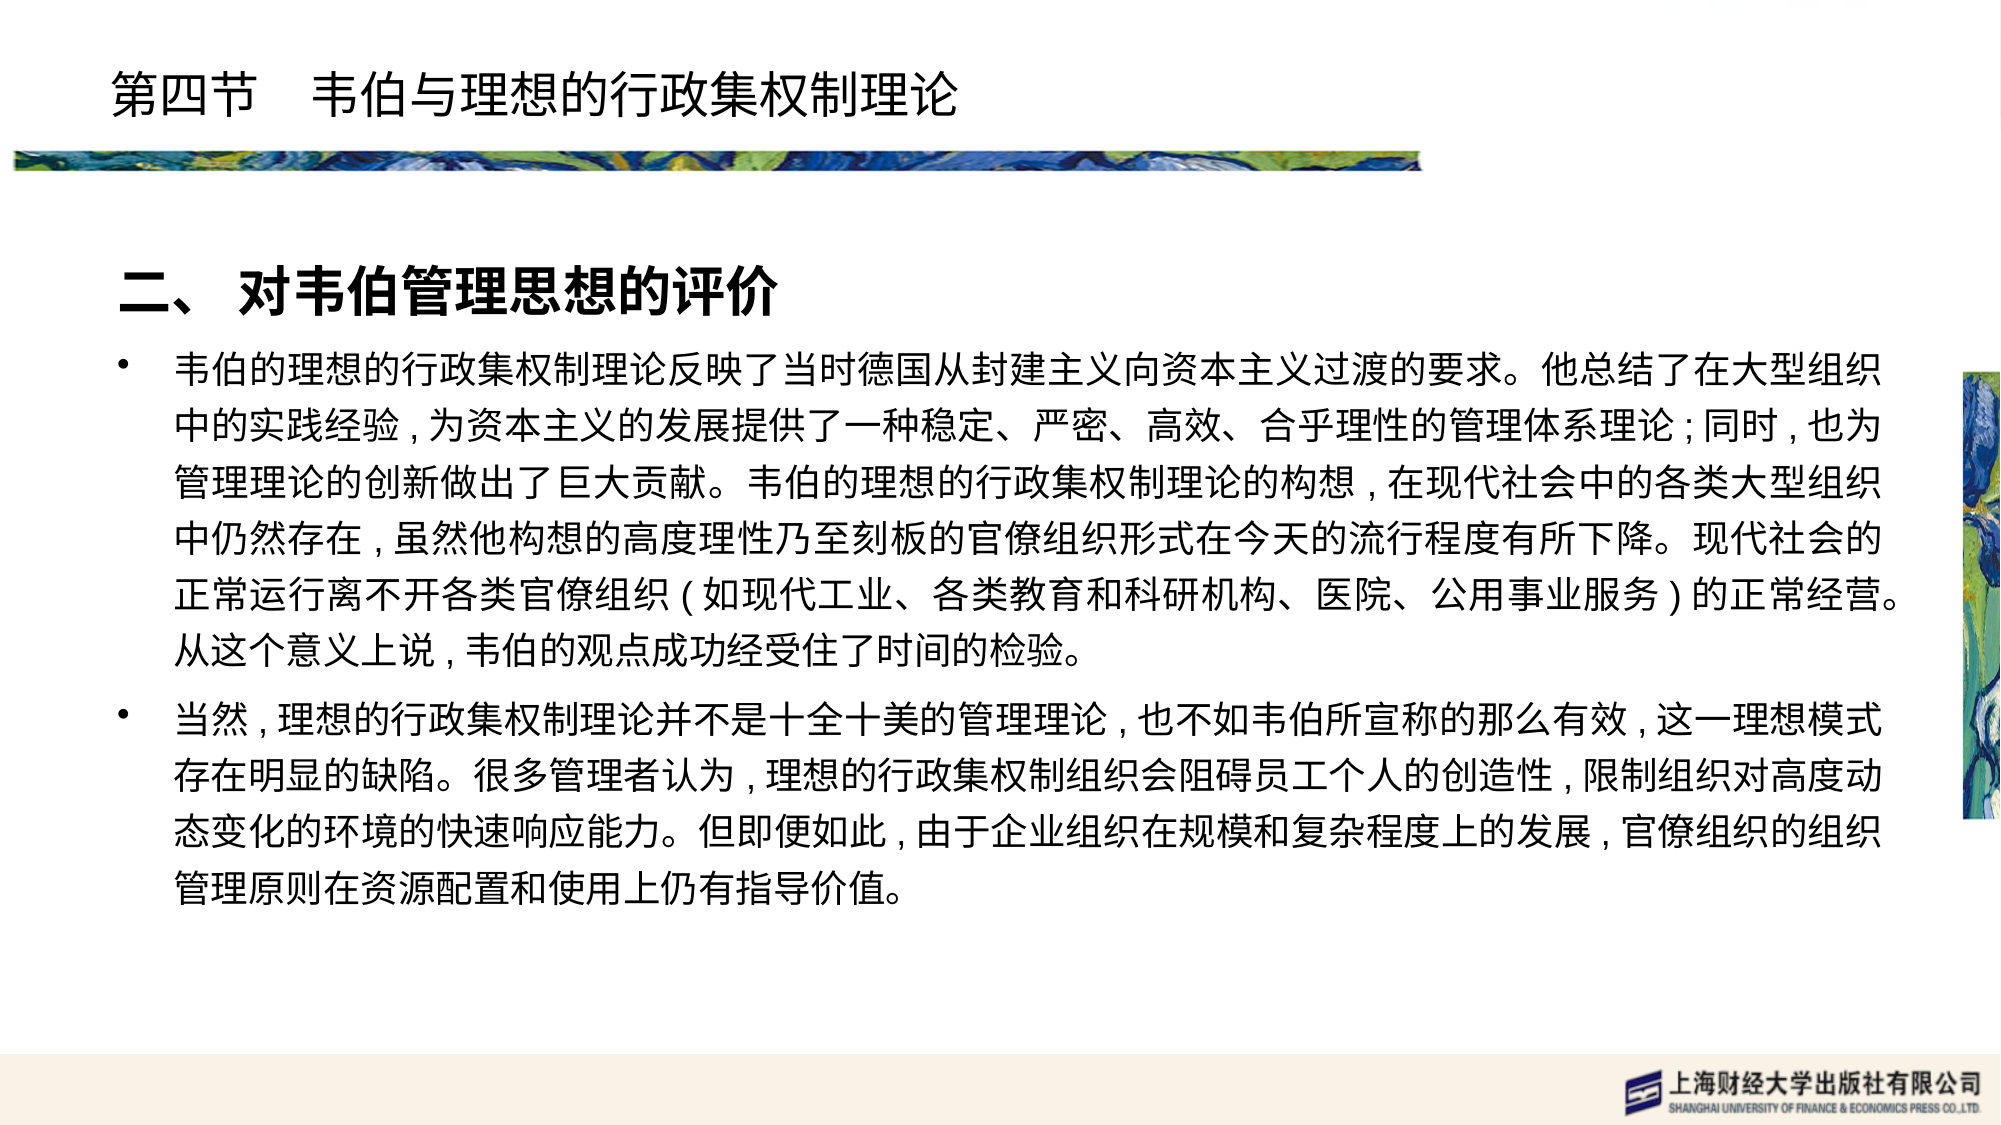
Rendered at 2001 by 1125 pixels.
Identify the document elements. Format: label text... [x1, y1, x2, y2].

picture [0, 0, 2001, 1125]
title 第四节 韦伯与理想的行政集权制理论 [94, 42, 1451, 146]
list 二、 对韦伯管理思想的评价 韦伯的理想的行政集权制理论反映了当时德国从封建主义向资本主义过渡的要求。他总结了在大型组织中的实践经验,为资本主义的发展提供了一种稳定、严密、高效、合乎理性的管理体系理论;同时,也为管理理论的创新做出了巨大贡献。韦伯的理想的行政集权制理论的构想,在现代社会中的各类大型组织中仍然存在,虽然他构想的高度理性乃至刻板的官僚组织形式在今天的流行程度有所下降。现代社会的正常运行离不开各类官僚组织(如现代工业、各类教育和科研机构、医院、公用事业服务)的正常经营。从这个意义上说,韦伯的观点成功经受住了时间的检验。 当然,理想的行政集权制理论并不是十全十美的管理理论,也不如韦伯所宣称的那么有效,这一理想模式存在明显的缺陷。很多管理者认为,理想的行政集权制组织会阻碍员工个人的创造性,限制组织对高度动态变化的环境的快速响应能力。但即便如此,由于企业组织在规模和复杂程度上的发展,官僚组织的组织管理原则在资源配置和使用上仍有指导价值。 [102, 233, 1898, 1032]
